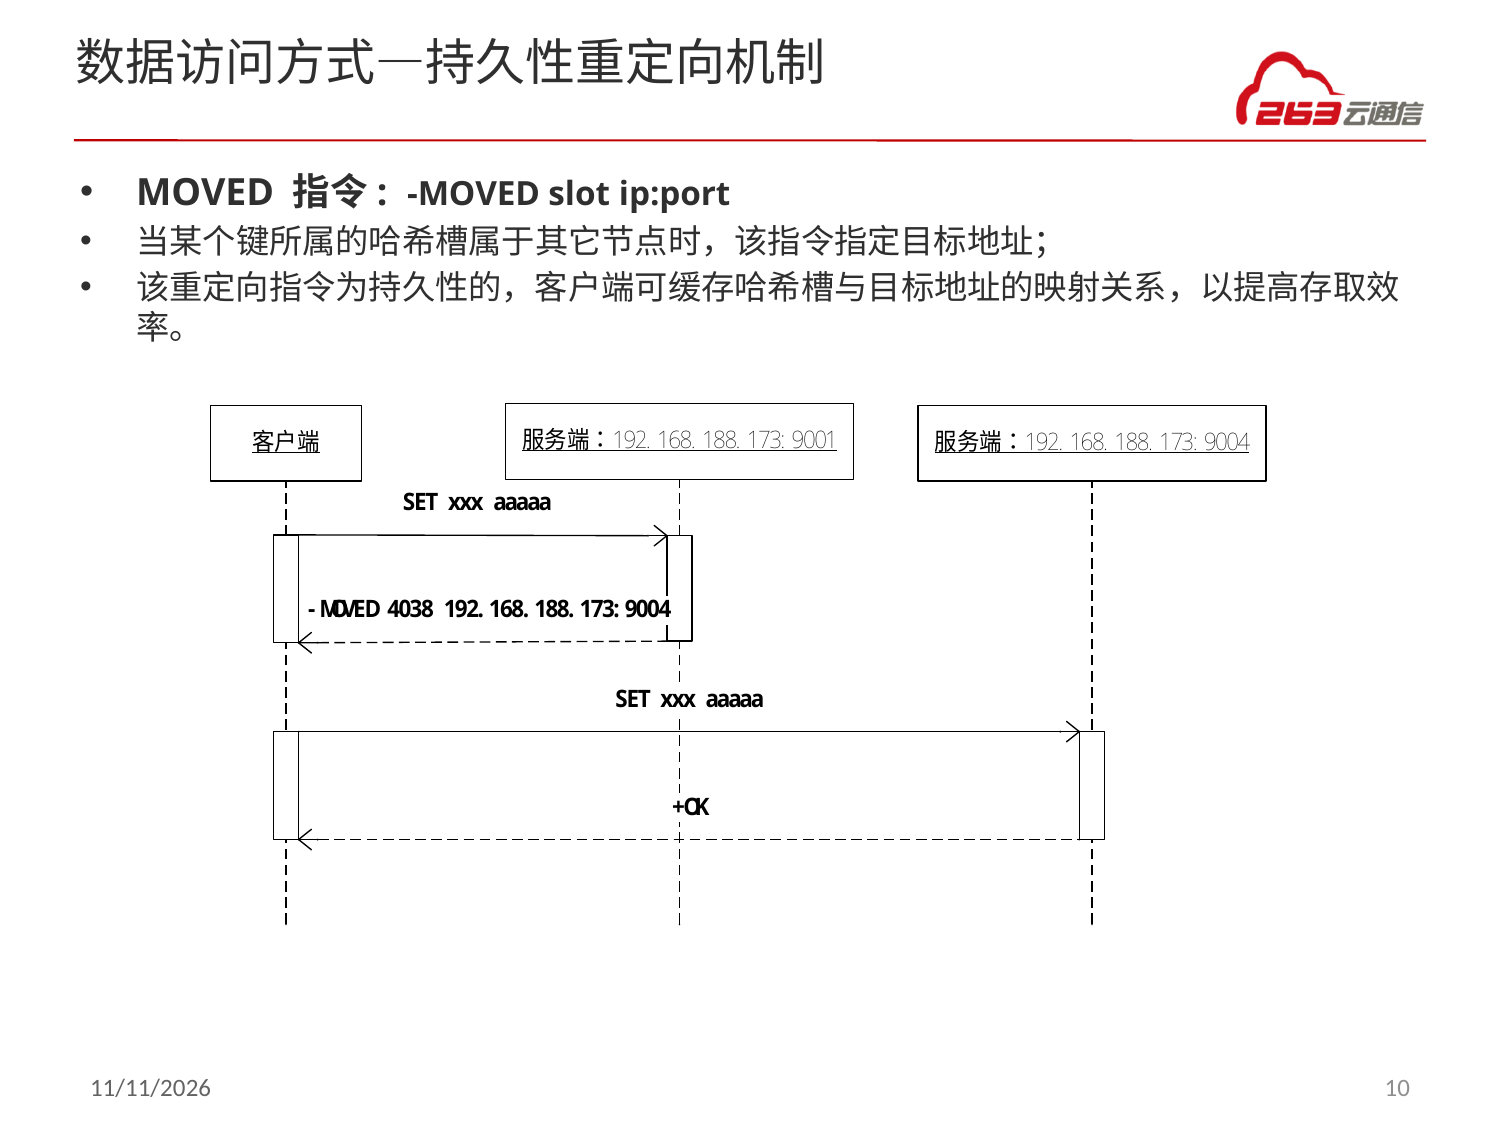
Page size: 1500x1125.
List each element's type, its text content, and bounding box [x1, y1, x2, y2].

picture [206, 399, 1270, 929]
list MOVED 指令: -MOVED slot ip:port 当某个键所属的哈希槽属于其它节点时，该指令指定目标地址； 该重定向指令为持久性的，客户端可缓存哈希槽与目标地址的映射关系，以提高存取效率。 [64, 160, 1415, 375]
title 数据访问方式—持久性重定向机制 [75, 30, 1235, 136]
picture [1230, 37, 1430, 141]
